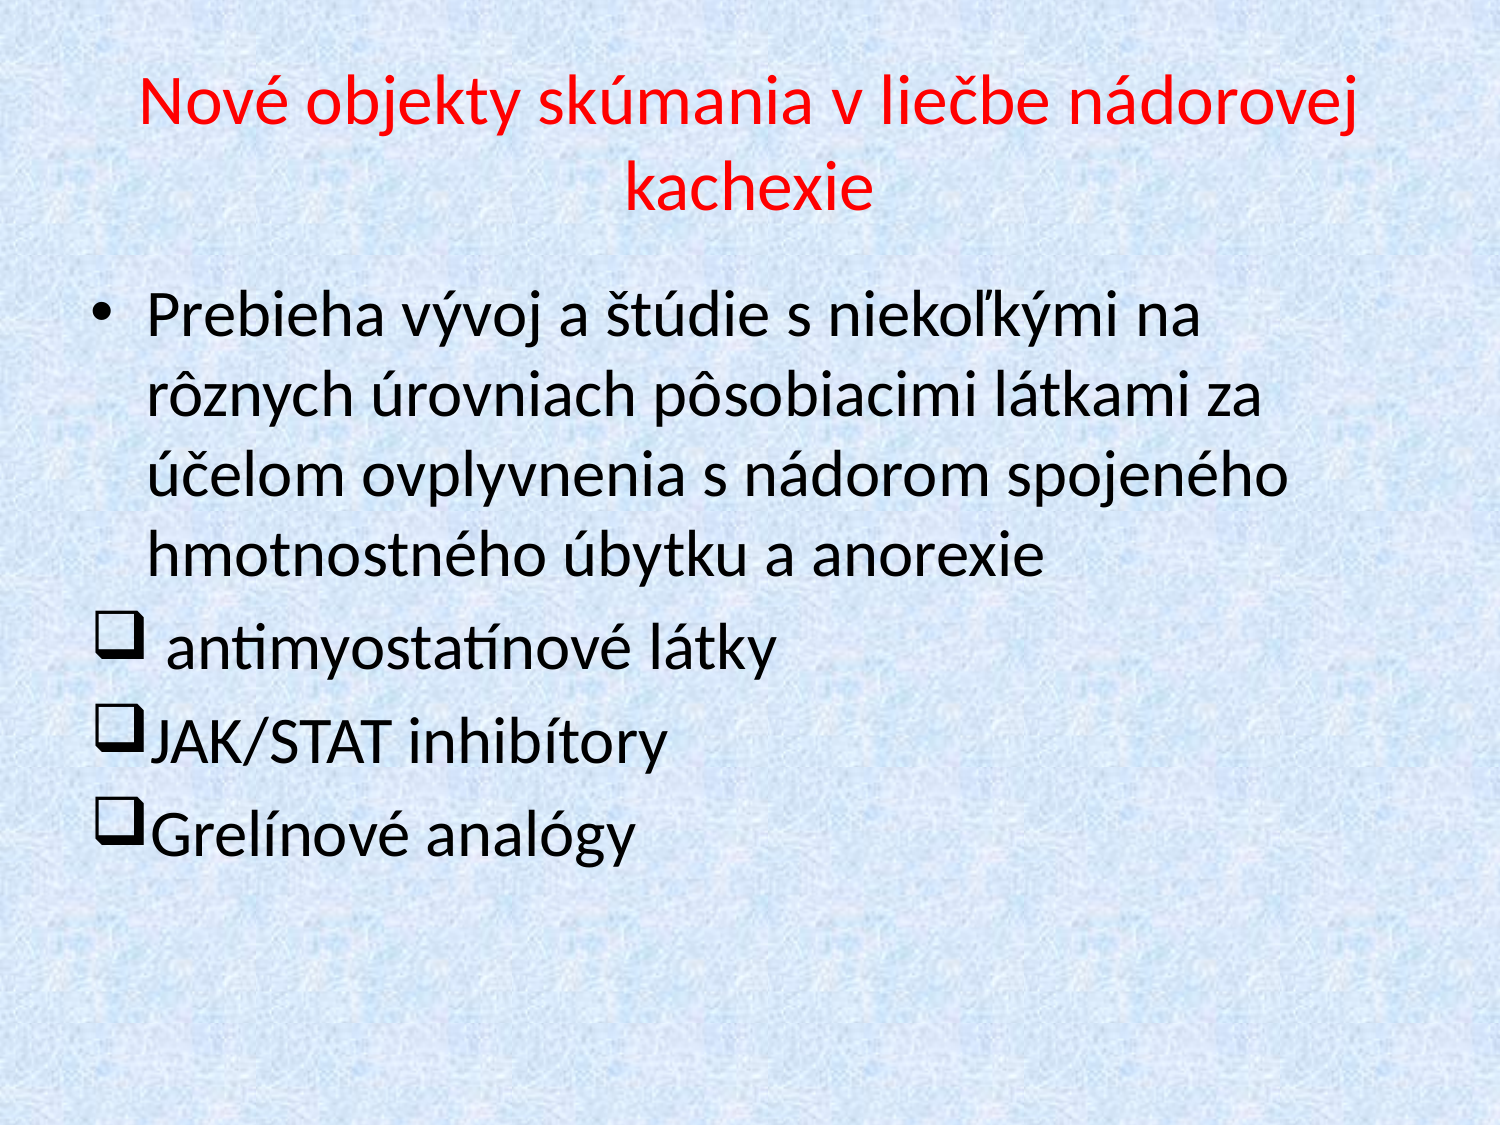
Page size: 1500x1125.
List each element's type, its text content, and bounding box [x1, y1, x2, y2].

picture [0, 0, 1500, 1125]
list Prebieha vývoj a štúdie s niekoľkými na rôznych úrovniach pôsobiacimi látkami za účelom ovplyvnenia s nádorom spojeného hmotnostného úbytku a anorexie antimyostatínové látky JAK/STAT inhibítory Grelínové analógy [75, 262, 1425, 1005]
title Nové objekty skúmania v liečbe nádorovej kachexie [75, 45, 1425, 233]
